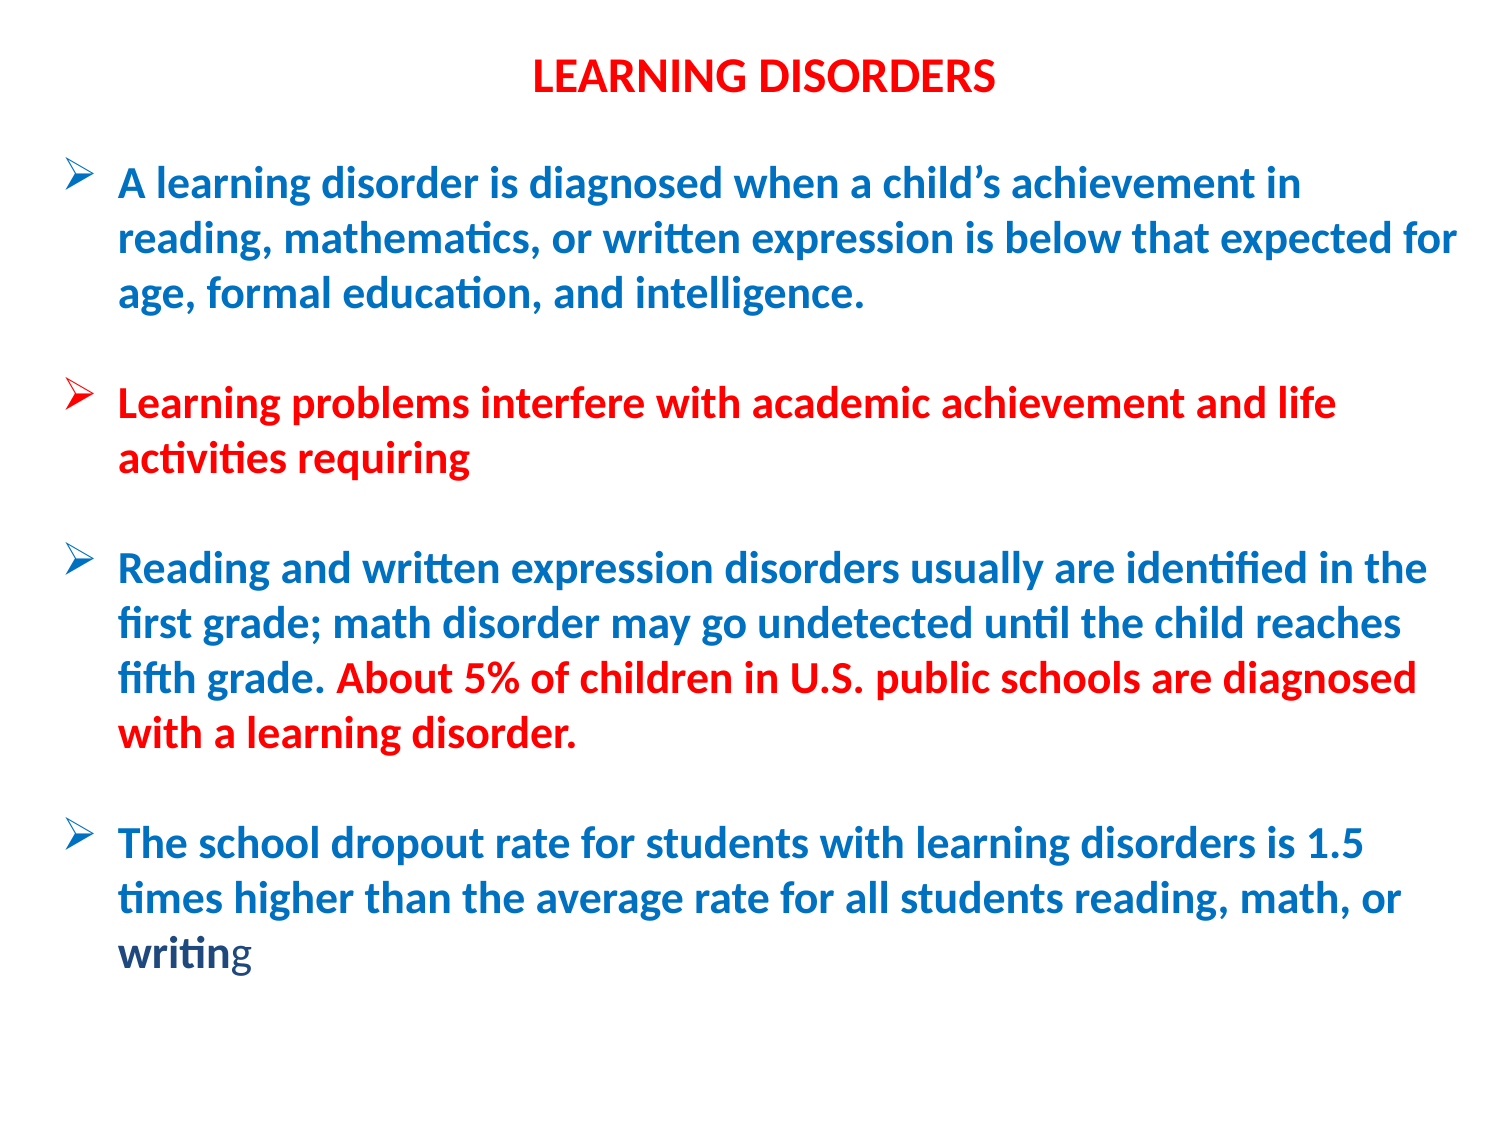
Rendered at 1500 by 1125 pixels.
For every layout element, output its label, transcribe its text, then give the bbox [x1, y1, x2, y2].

text_box LEARNING DISORDERS A learning disorder is diagnosed when a child’s achievement in reading, mathematics, or written expression is below that expected for age, formal education, and intelligence. Learning problems interfere with academic achievement and life activities requiring Reading and written expression disorders usually are identified in the first grade; math disorder may go undetected until the child reaches fifth grade. About 5% of children in U.S. public schools are diagnosed with a learning disorder. The school dropout rate for students with learning disorders is 1.5 times higher than the average rate for all students reading, math, or writing [46, 35, 1483, 985]
